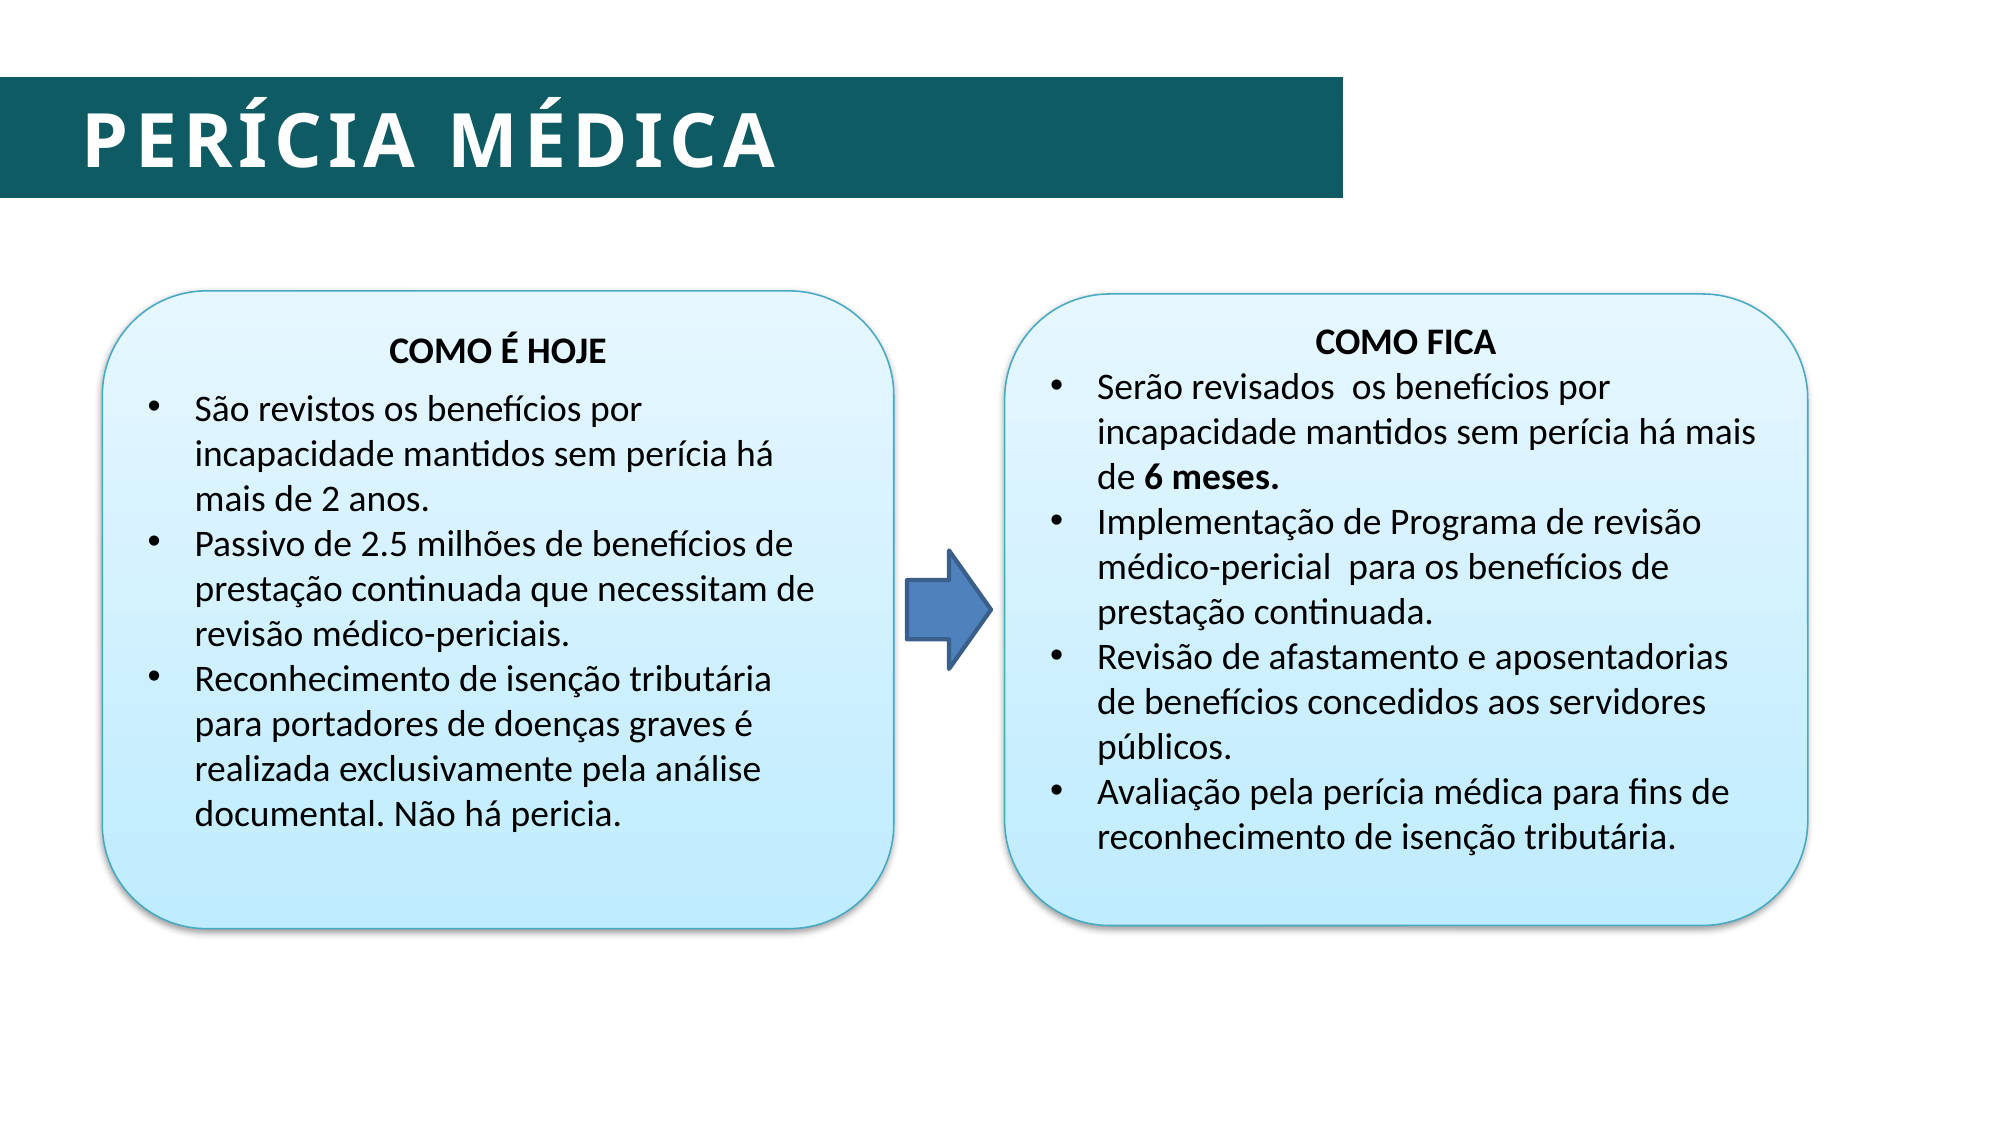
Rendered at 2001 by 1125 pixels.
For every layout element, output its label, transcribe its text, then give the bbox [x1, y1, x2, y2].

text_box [102, 290, 1809, 929]
title Perícia Médica [66, 13, 1410, 262]
picture [0, 77, 1343, 198]
